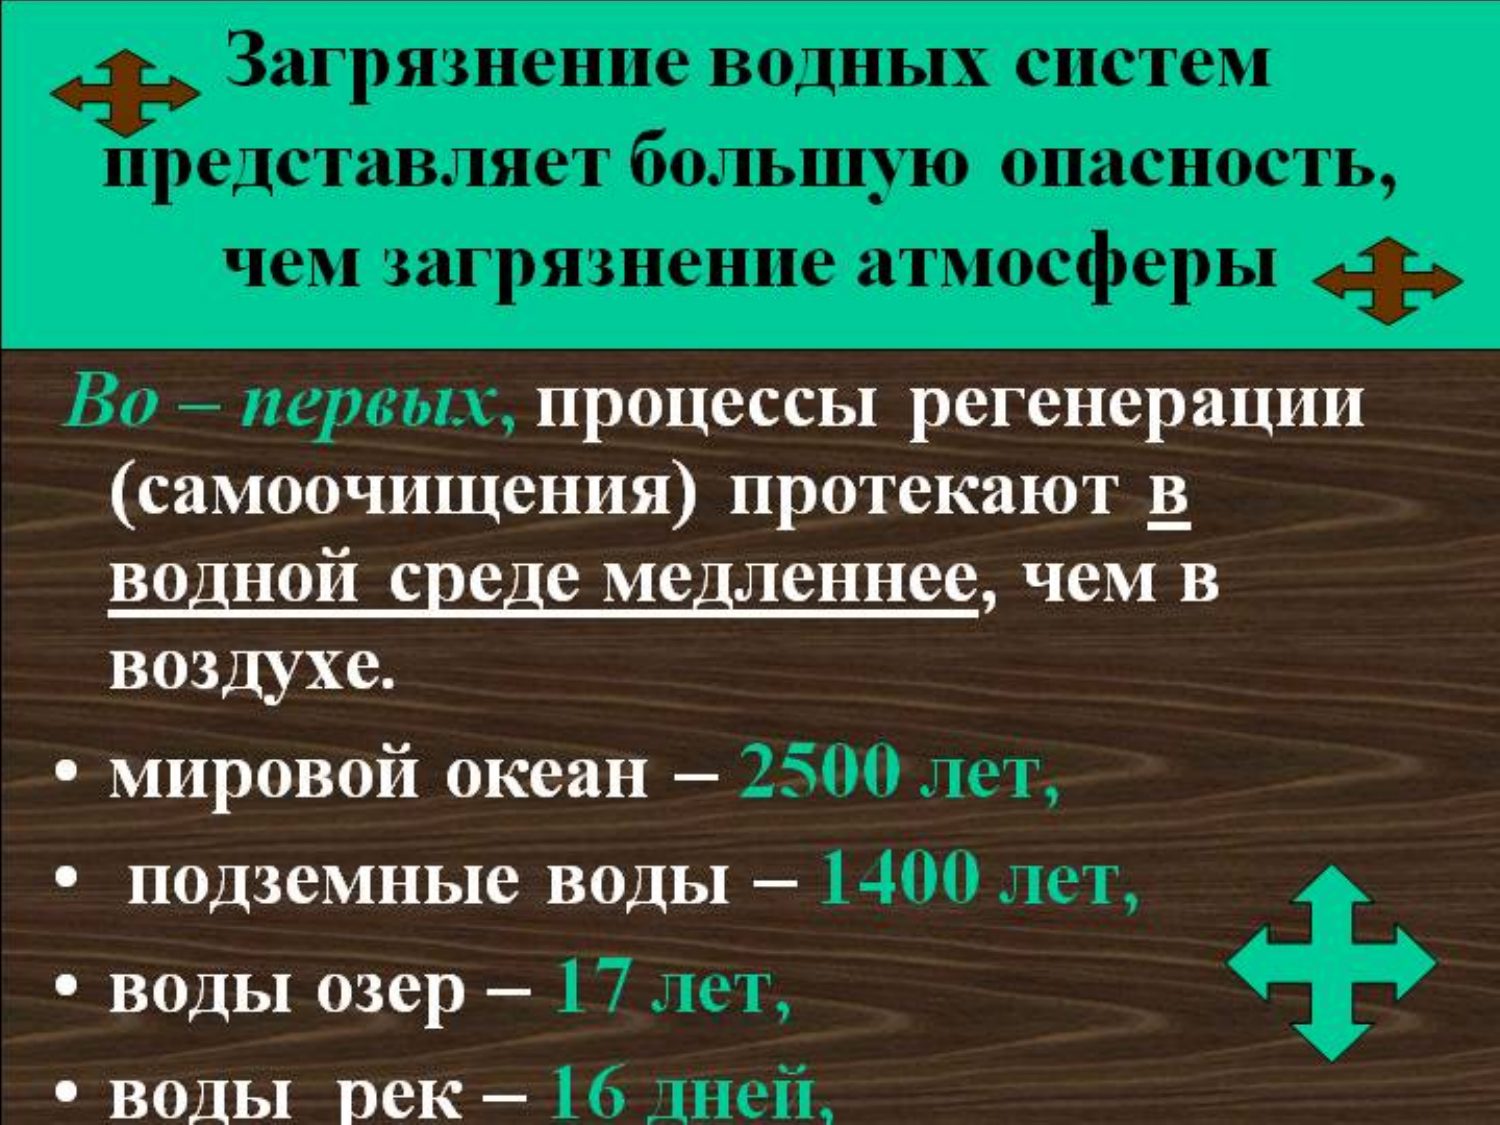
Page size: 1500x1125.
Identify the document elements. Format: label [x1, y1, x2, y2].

list [0, 0, 1500, 1125]
